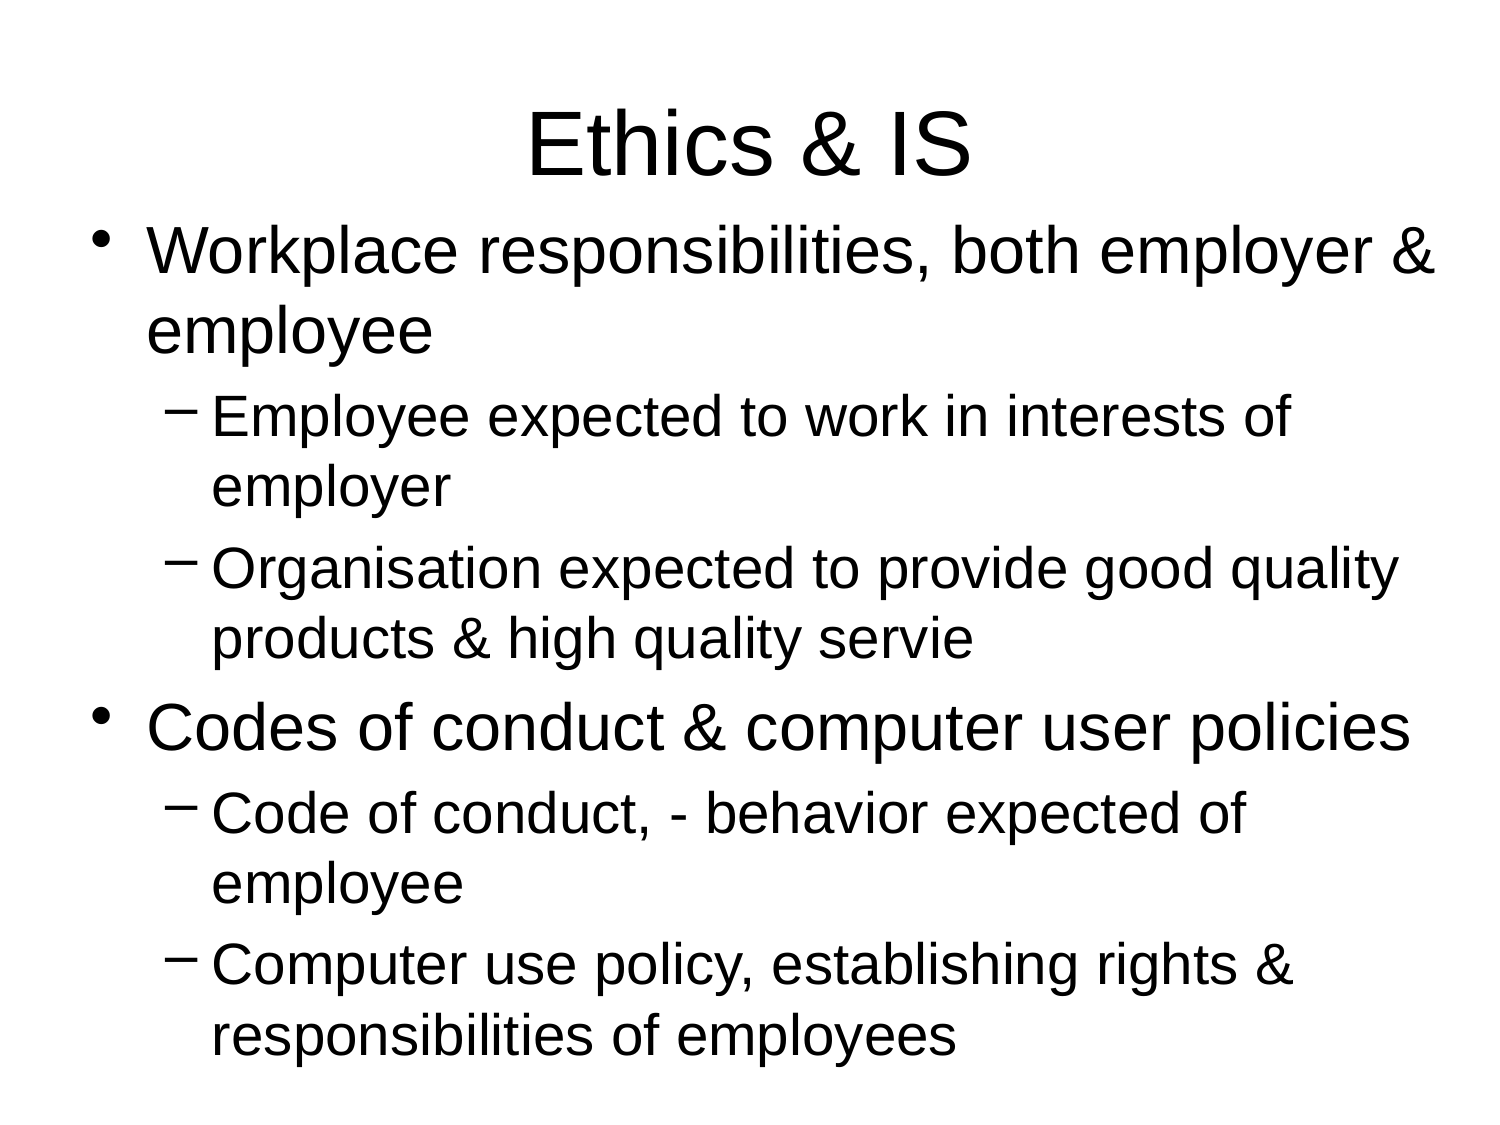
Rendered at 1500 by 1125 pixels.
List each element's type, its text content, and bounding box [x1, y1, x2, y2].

list Workplace responsibilities, both employer & employee Employee expected to work in interests of employer Organisation expected to provide good quality products & high quality servie Codes of conduct & computer user policies Code of conduct, - behavior expected of employee Computer use policy, establishing rights & responsibilities of employees [74, 198, 1477, 1125]
title Ethics & IS [74, 44, 1426, 198]
